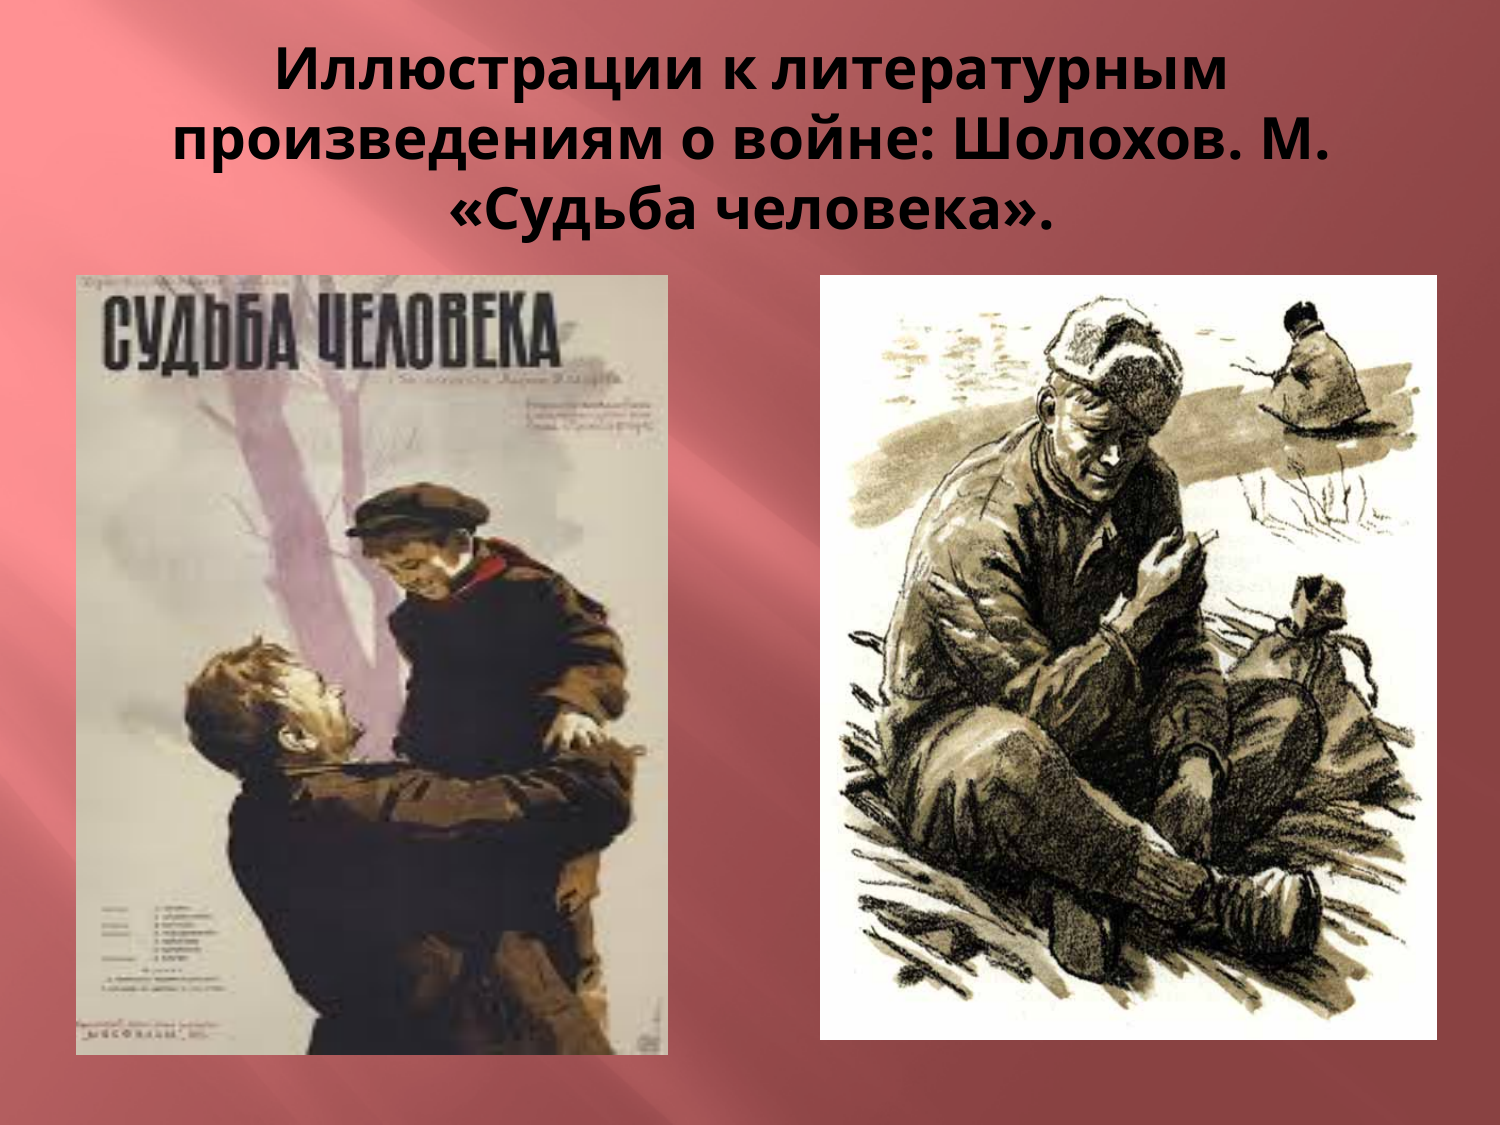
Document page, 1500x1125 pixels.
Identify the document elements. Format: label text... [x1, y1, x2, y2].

picture [76, 275, 669, 1055]
title Иллюстрации к литературным произведениям о войне: Шолохов. М. «Судьба человека». [76, 42, 1427, 231]
picture [820, 275, 1437, 1040]
